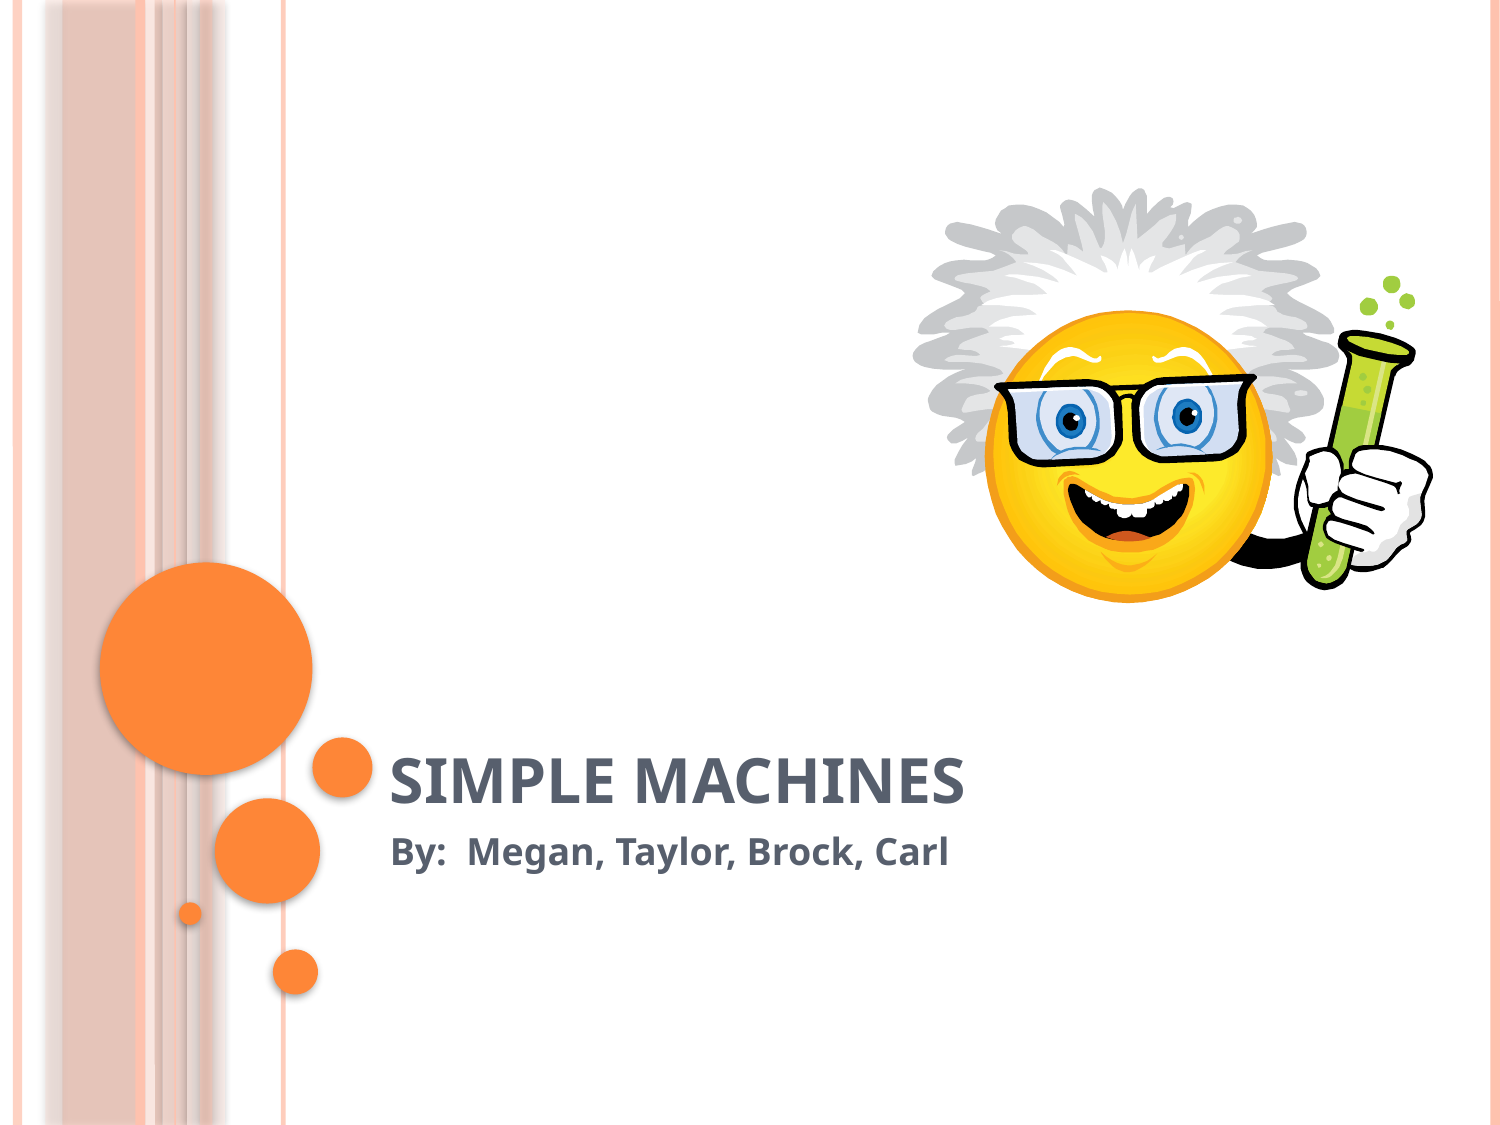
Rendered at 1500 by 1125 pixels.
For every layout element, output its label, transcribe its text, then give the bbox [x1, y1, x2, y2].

picture [911, 186, 1434, 604]
title Simple machines [375, 512, 1388, 820]
subtitle By: Megan, Taylor, Brock, Carl [375, 820, 1388, 1046]
